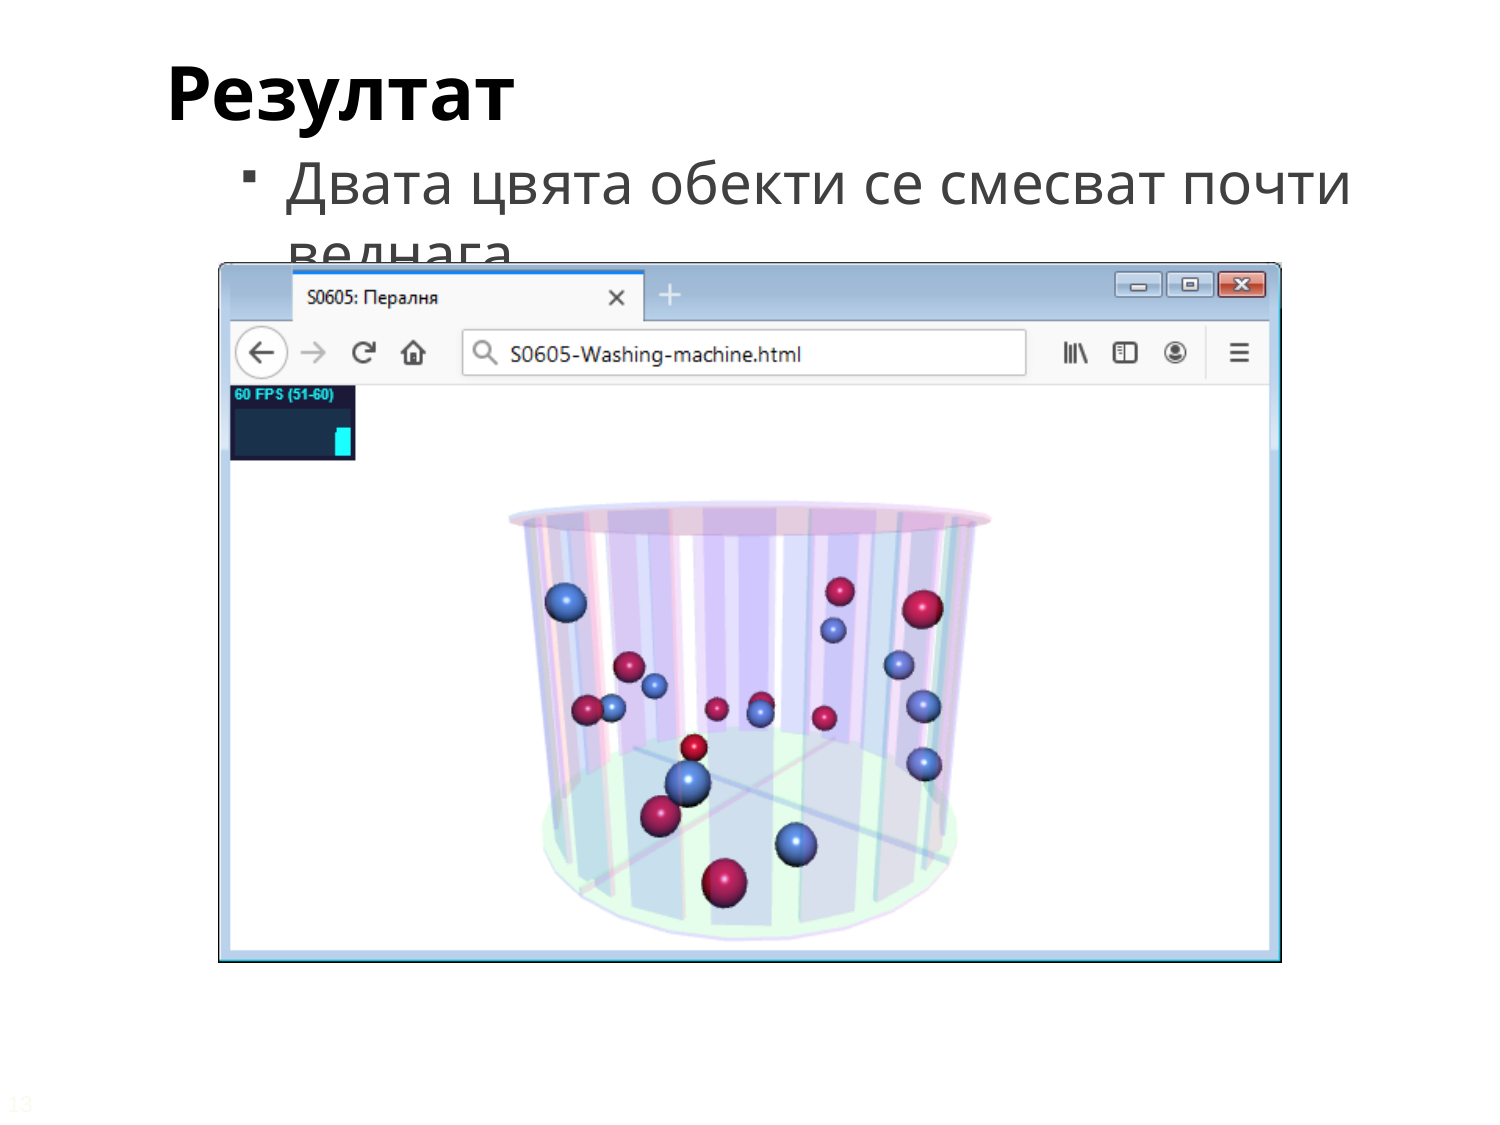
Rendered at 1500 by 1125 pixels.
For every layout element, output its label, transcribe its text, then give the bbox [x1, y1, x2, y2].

picture [218, 262, 1282, 963]
list Резултат Двата цвята обекти се смесват почти веднага [150, 37, 1488, 1113]
